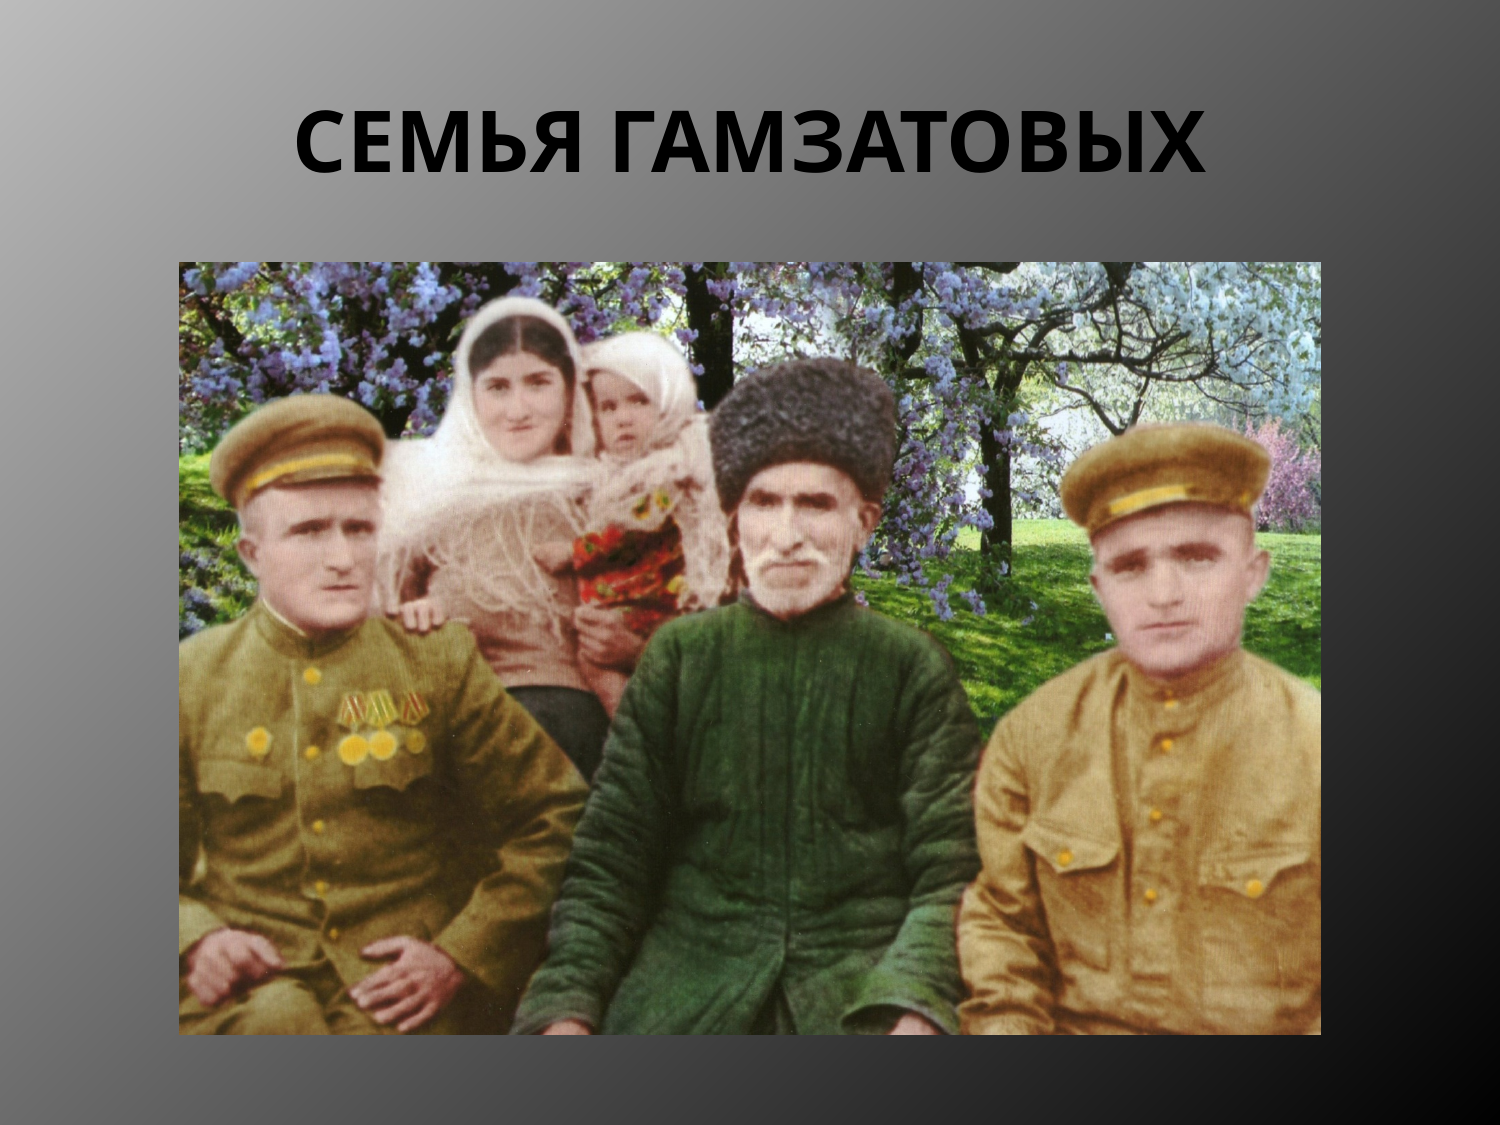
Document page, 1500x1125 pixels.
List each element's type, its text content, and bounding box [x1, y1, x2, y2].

title СЕМЬЯ ГАМЗАТОВЫХ [75, 45, 1425, 233]
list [179, 262, 1321, 1036]
